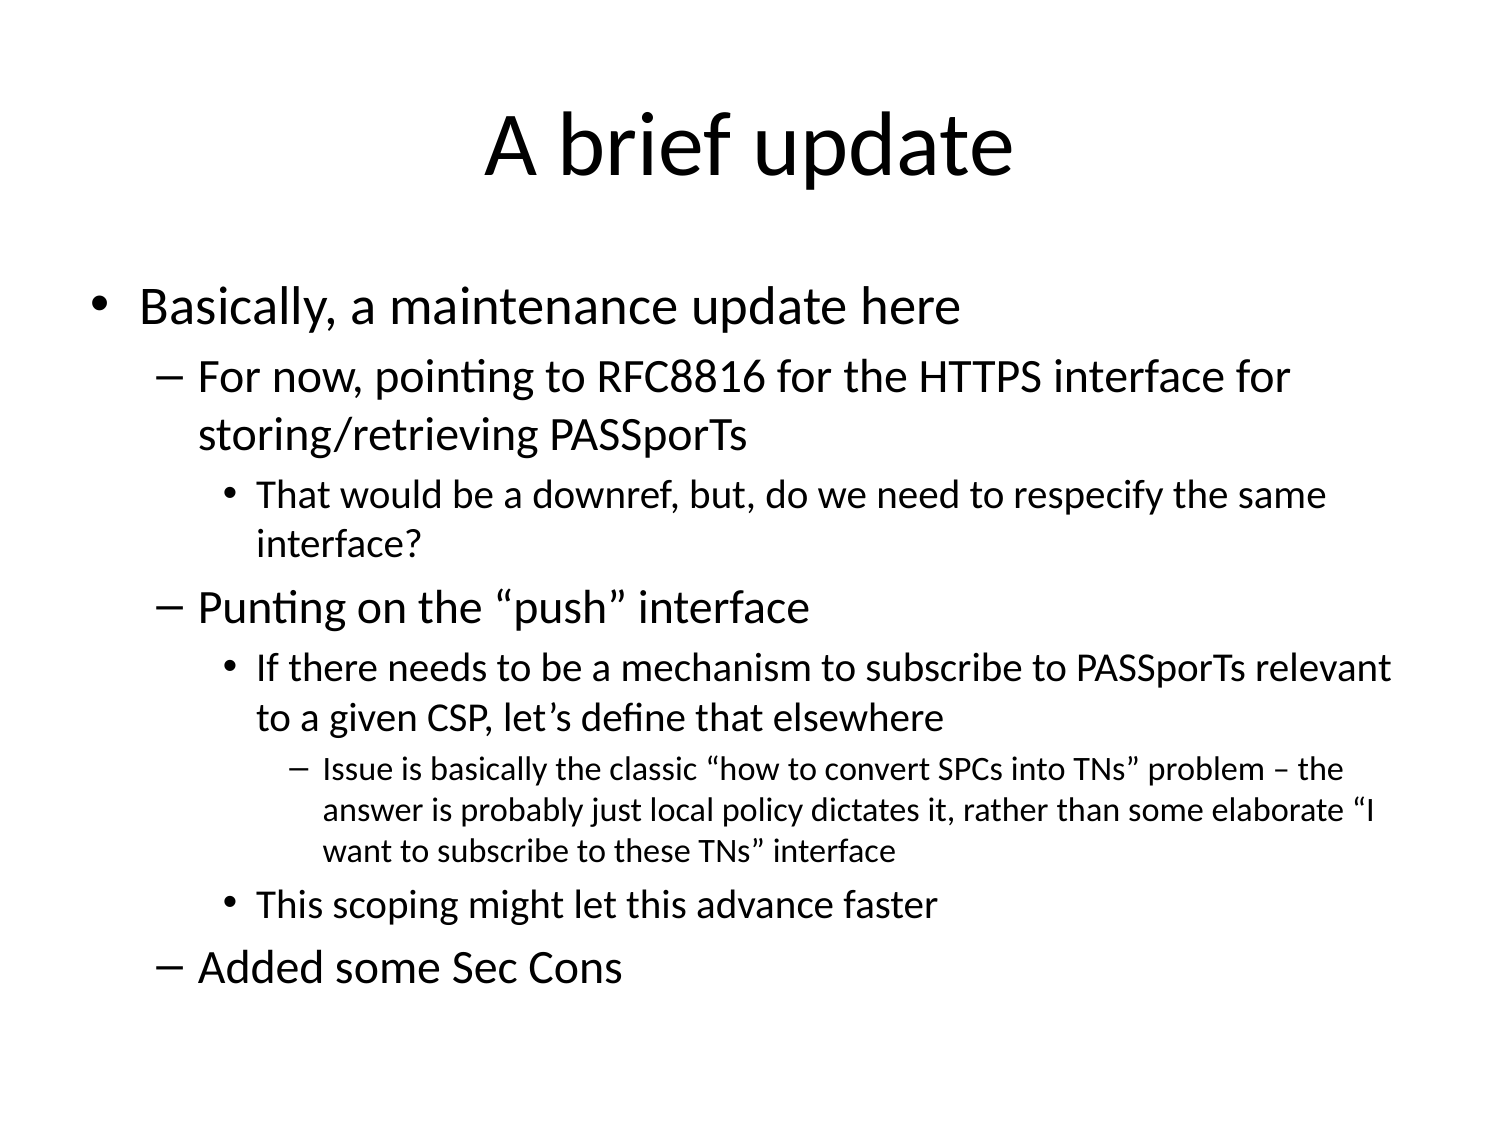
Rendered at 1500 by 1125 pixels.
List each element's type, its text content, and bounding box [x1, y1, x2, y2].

title A brief update [75, 45, 1425, 233]
list Basically, a maintenance update here For now, pointing to RFC8816 for the HTTPS interface for storing/retrieving PASSporTs That would be a downref, but, do we need to respecify the same interface? Punting on the “push” interface If there needs to be a mechanism to subscribe to PASSporTs relevant to a given CSP, let’s define that elsewhere Issue is basically the classic “how to convert SPCs into TNs” problem – the answer is probably just local policy dictates it, rather than some elaborate “I want to subscribe to these TNs” interface This scoping might let this advance faster Added some Sec Cons [75, 262, 1425, 1005]
